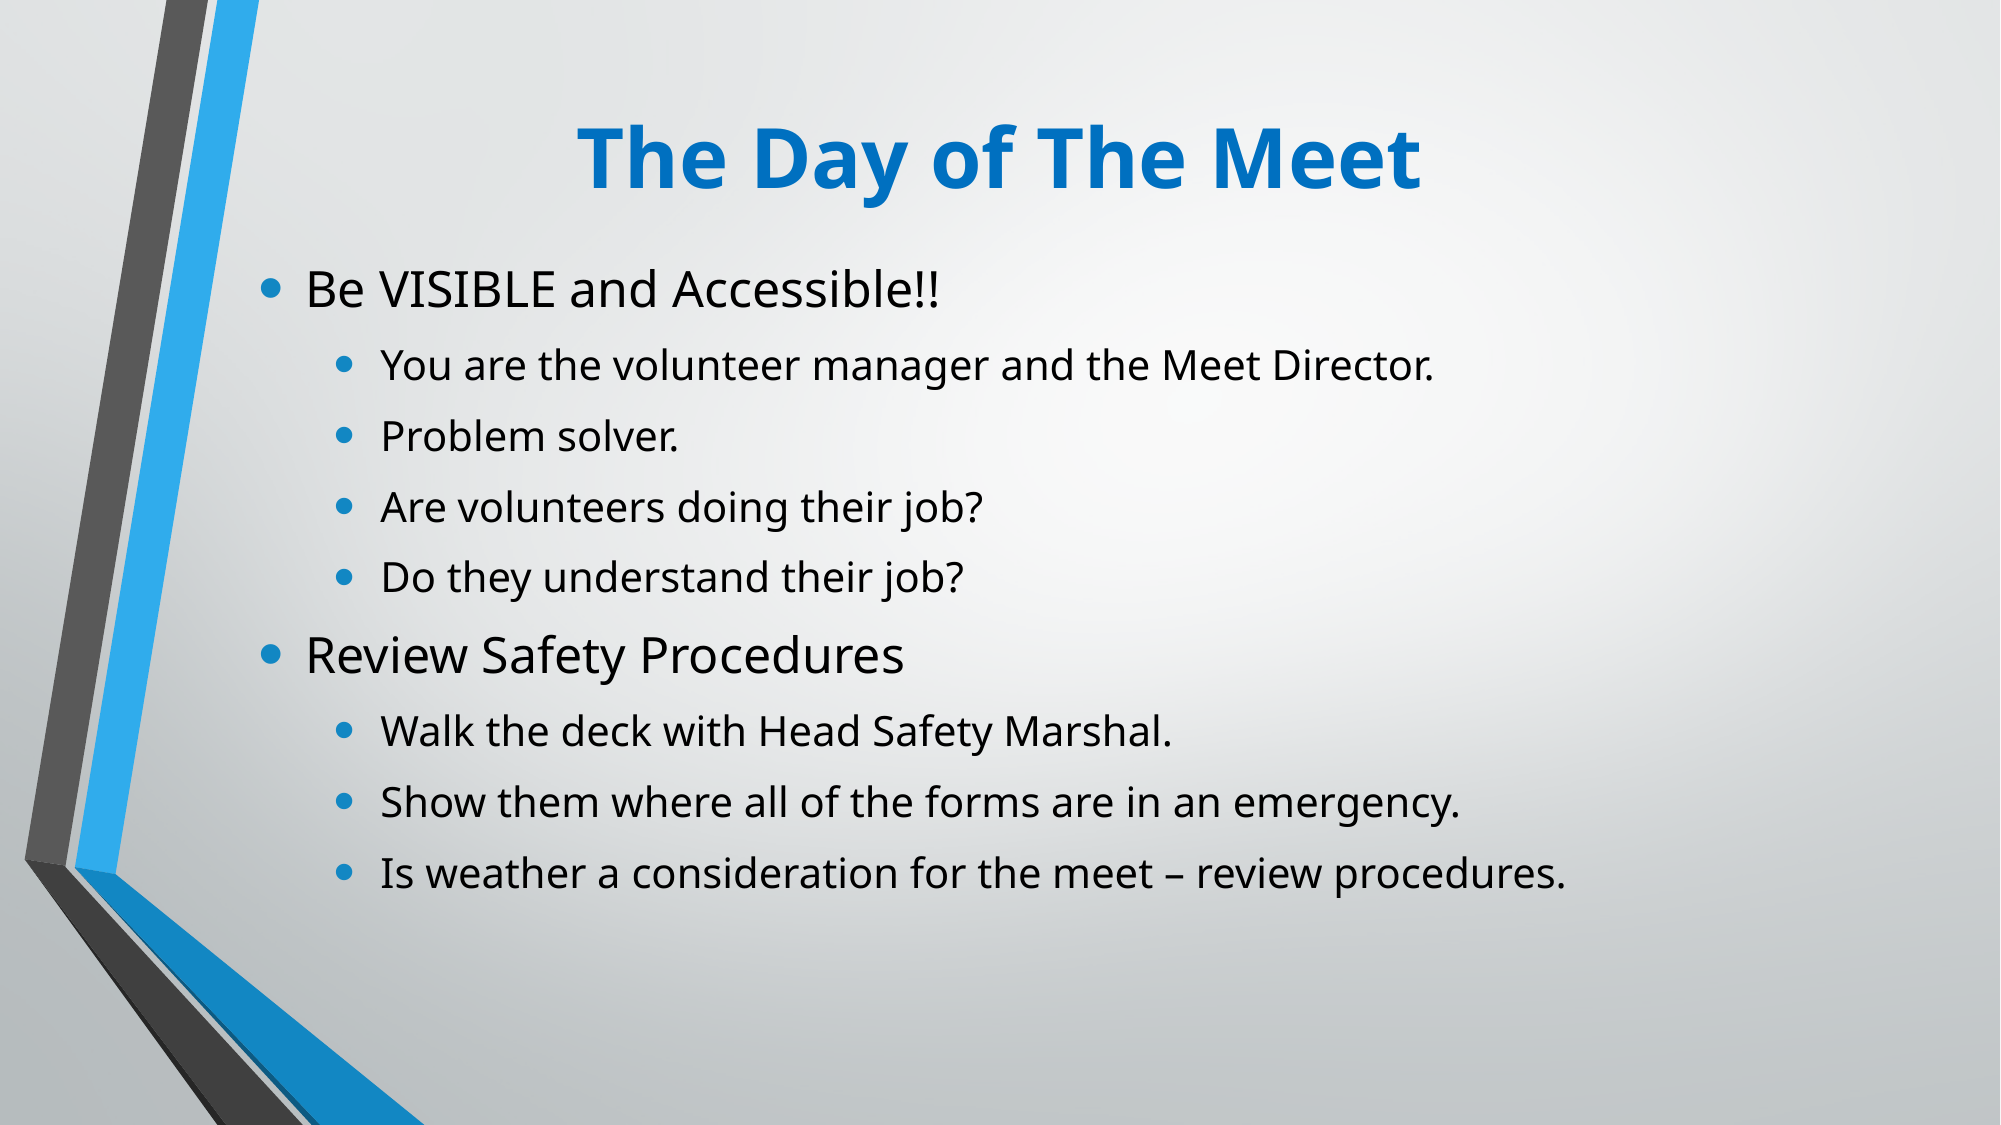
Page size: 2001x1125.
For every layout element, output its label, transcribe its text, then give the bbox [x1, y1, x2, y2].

title The Day of The Meet [137, 46, 1863, 264]
list Be VISIBLE and Accessible!! You are the volunteer manager and the Meet Director. Problem solver. Are volunteers doing their job? Do they understand their job? Review Safety Procedures Walk the deck with Head Safety Marshal. Show them where all of the forms are in an emergency. Is weather a consideration for the meet – review procedures. [243, 204, 1887, 950]
